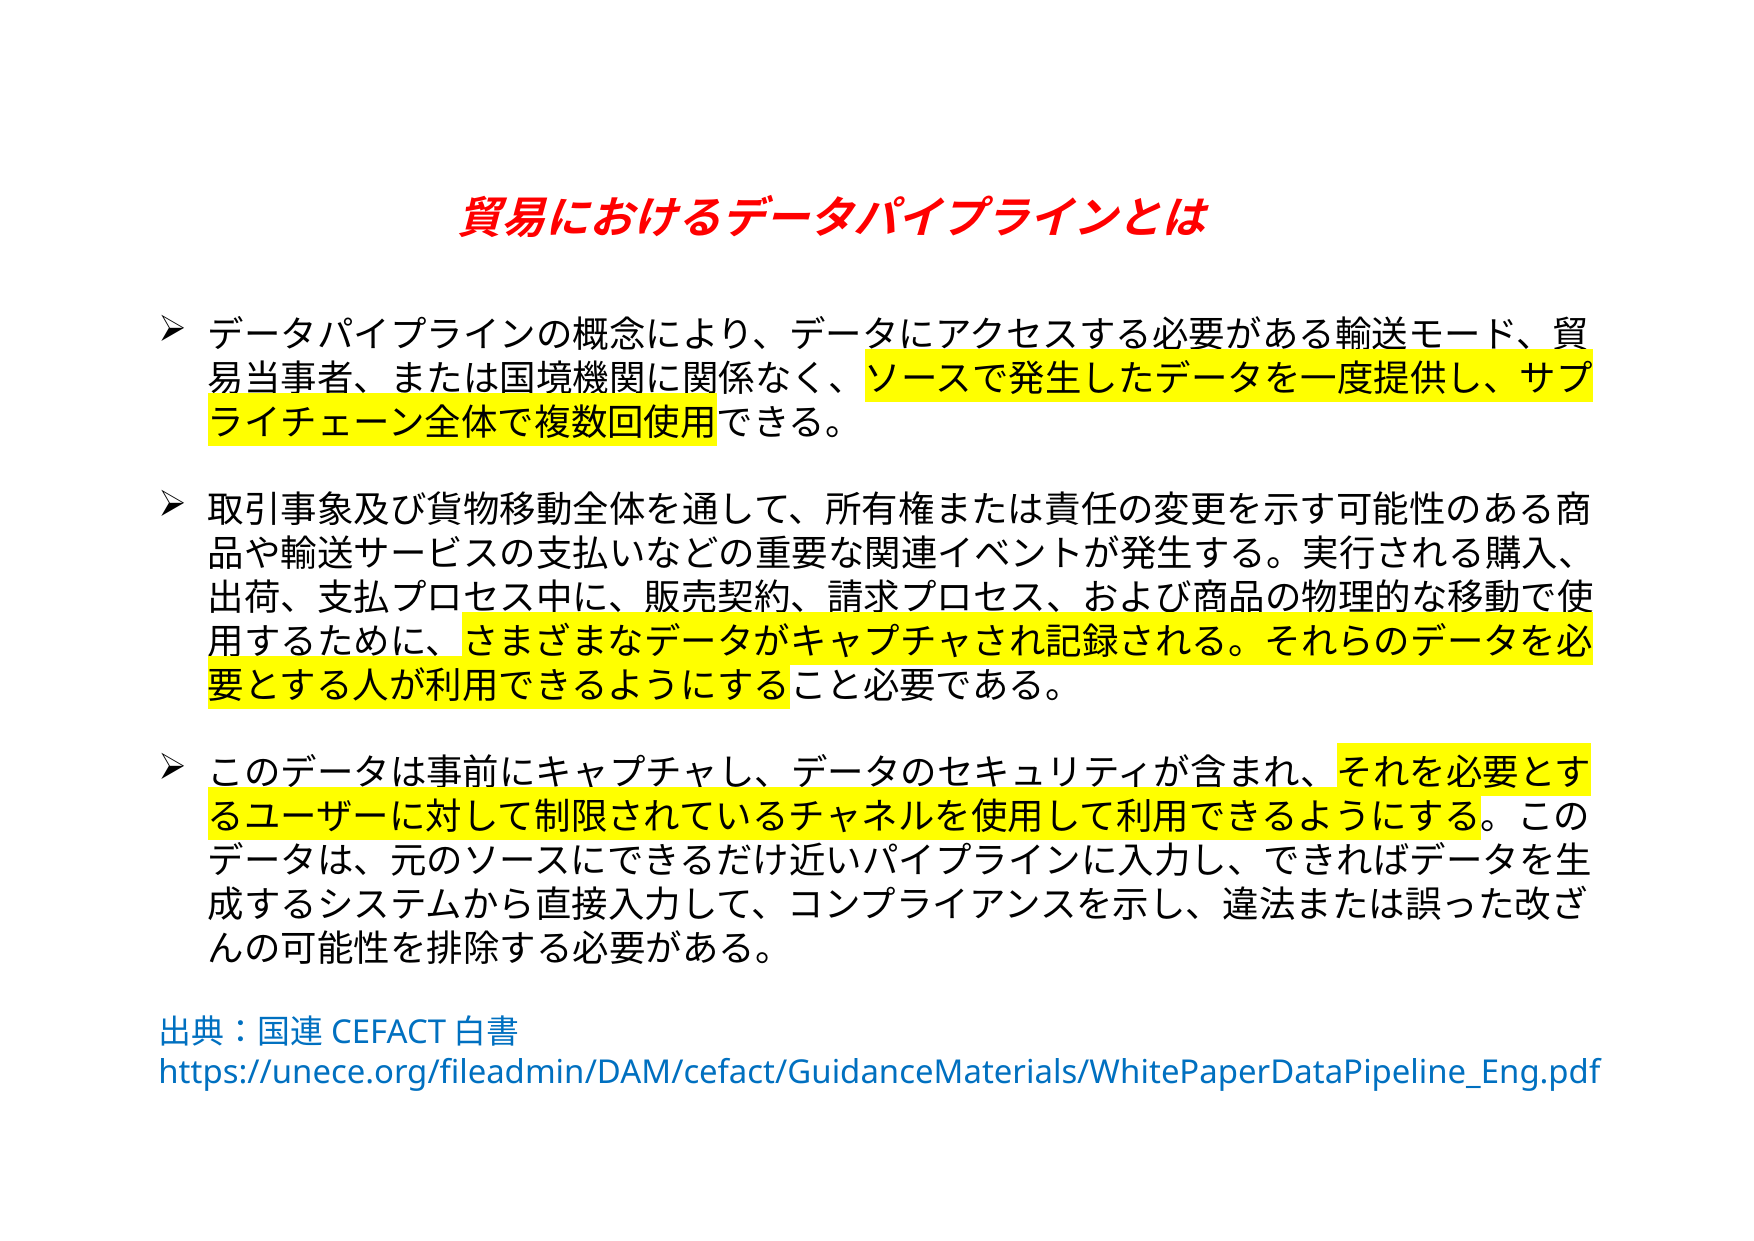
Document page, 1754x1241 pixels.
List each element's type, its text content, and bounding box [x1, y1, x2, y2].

text_box データパイプラインの概念により、データにアクセスする必要がある輸送モード、貿易当事者、または国境機関に関係なく、ソースで発生したデータを一度提供し、サプライチェーン全体で複数回使用できる。 取引事象及び貨物移動全体を通して、所有権または責任の変更を示す可能性のある商品や輸送サービスの支払いなどの重要な関連イベントが発生する。実行される購入、出荷、支払プロセス中に、販売契約、請求プロセス、および商品の物理的な移動で使用するために、さまざまなデータがキャプチャされ記録される。それらのデータを必要とする人が利用できるようにすること必要である。 このデータは事前にキャプチャし、データのセキュリティが含まれ、それを必要とするユーザーに対して制限されているチャネルを使用して利用できるようにする。このデータは、元のソースにできるだけ近いパイプラインに入力し、できればデータを生成するシステムから直接入力して、コンプライアンスを示し、違法または誤った改ざんの可能性を排除する必要がある。 [143, 303, 1636, 1003]
text_box 出典：国連CEFACT白書 https://unece.org/fileadmin/DAM/cefact/GuidanceMaterials/WhitePaperDataPipeline_Eng.pdf [143, 1003, 1691, 1098]
text_box 貿易におけるデータパイプラインとは [442, 182, 1754, 251]
